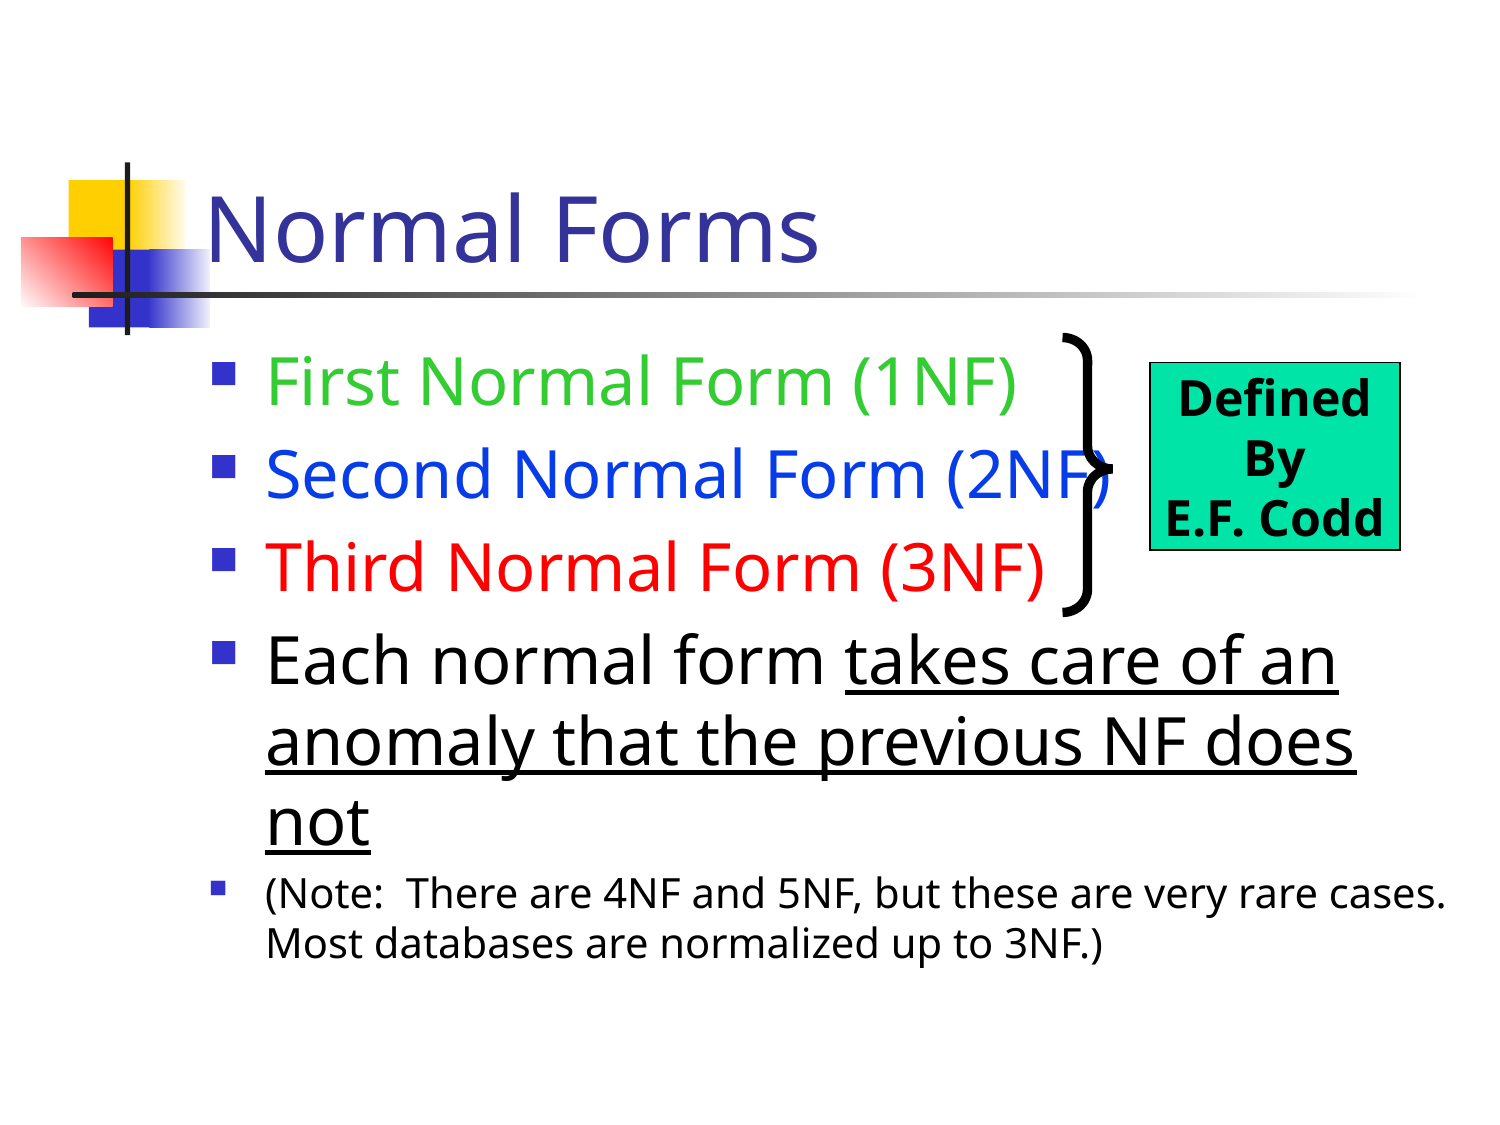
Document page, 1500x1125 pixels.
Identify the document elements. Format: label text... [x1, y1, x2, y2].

title Normal Forms [188, 101, 1468, 289]
text_box [1062, 337, 1113, 613]
list First Normal Form (1NF) Second Normal Form (2NF) Third Normal Form (3NF) Each normal form takes care of an anomaly that the previous NF does not (Note: There are 4NF and 5NF, but these are very rare cases. Most databases are normalized up to 3NF.) [193, 331, 1469, 1006]
text_box Defined By E.F. Codd [1149, 362, 1400, 550]
